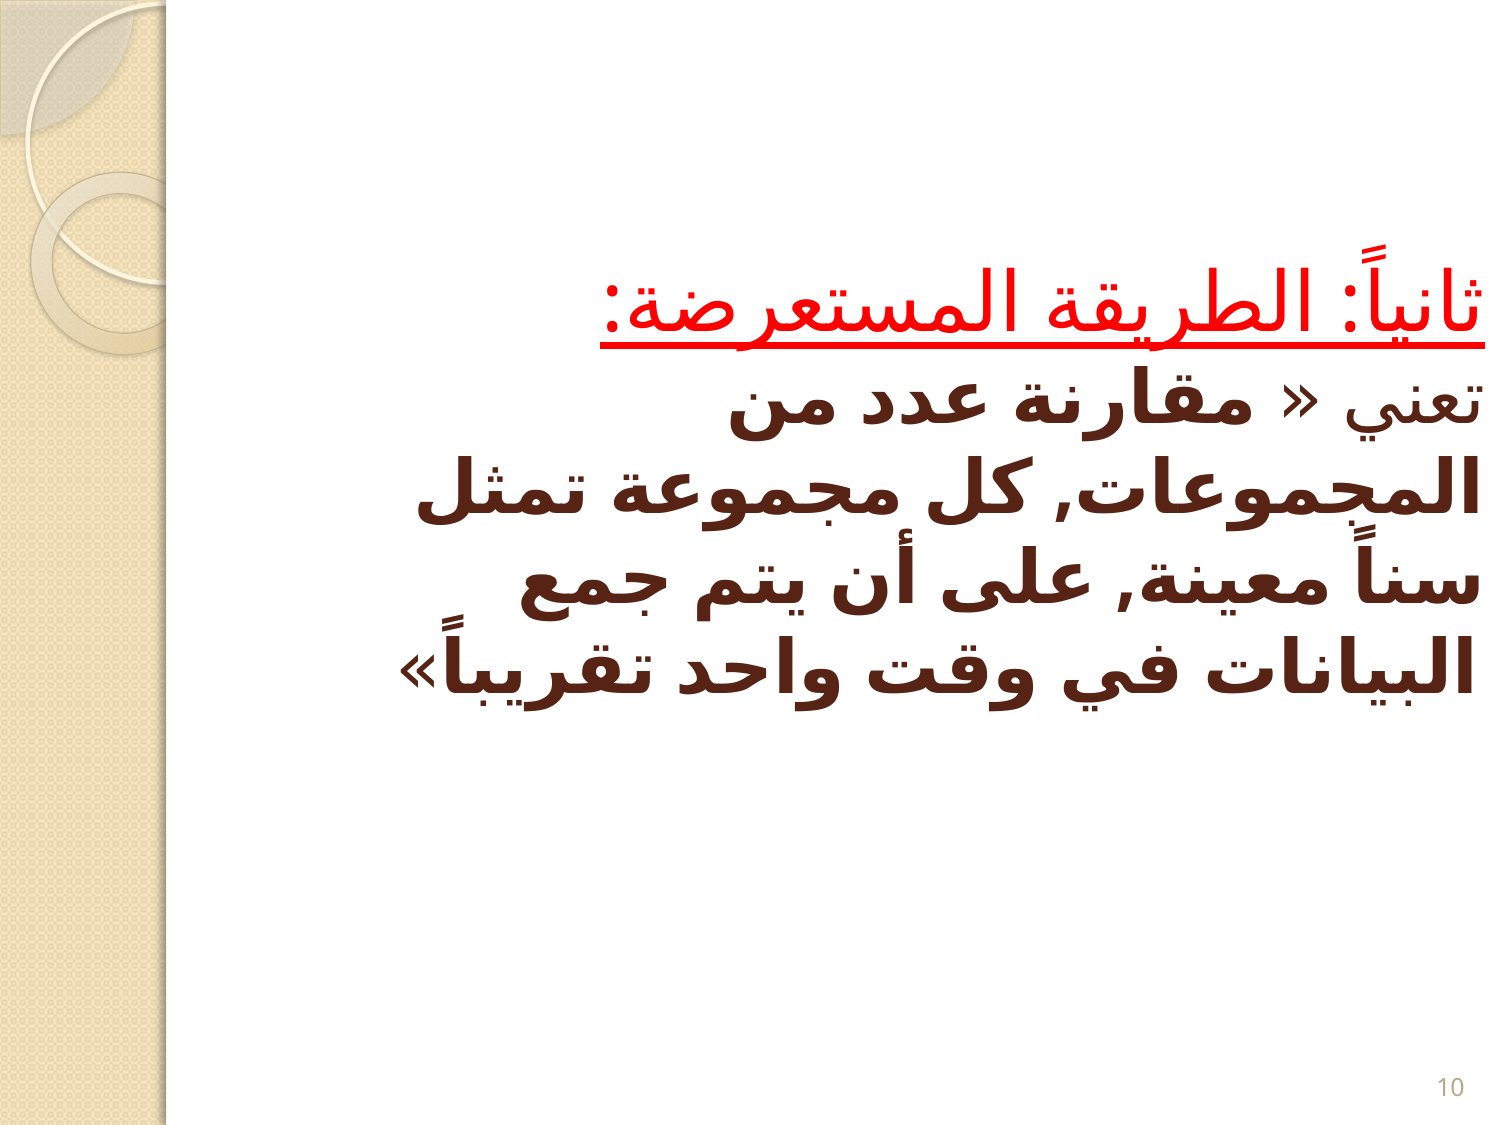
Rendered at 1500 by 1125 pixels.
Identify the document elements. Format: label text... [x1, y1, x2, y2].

title ثانياً: الطريقة المستعرضة: تعني « مقارنة عدد من المجموعات, كل مجموعة تمثل سناً معينة, على أن يتم جمع البيانات في وقت واحد تقريباً» [312, 0, 1500, 1047]
slide_number 10 [1413, 1034, 1488, 1113]
